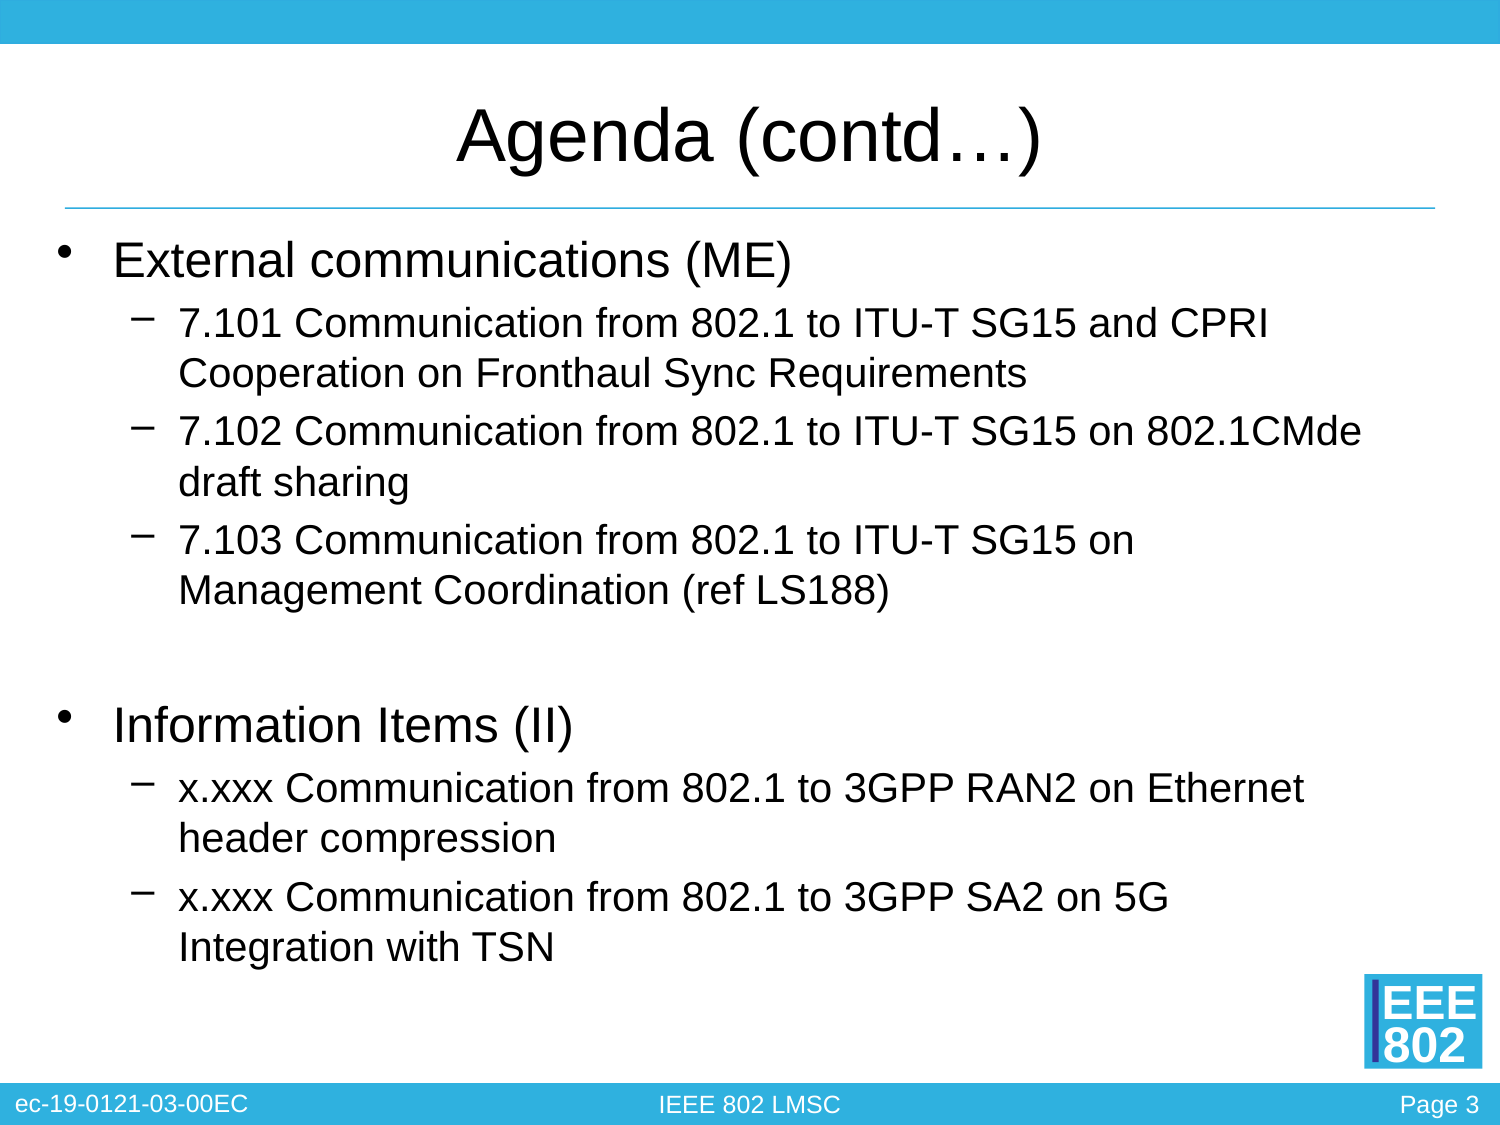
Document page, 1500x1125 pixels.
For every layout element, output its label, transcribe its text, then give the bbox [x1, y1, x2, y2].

list External communications (ME) 7.101 Communication from 802.1 to ITU-T SG15 and CPRI Cooperation on Fronthaul Sync Requirements 7.102 Communication from 802.1 to ITU-T SG15 on 802.1CMde draft sharing 7.103 Communication from 802.1 to ITU-T SG15 on Management Coordination (ref LS188) Information Items (II) x.xxx Communication from 802.1 to 3GPP RAN2 on Ethernet header compression x.xxx Communication from 802.1 to 3GPP SA2 on 5G Integration with TSN [41, 220, 1392, 963]
title Agenda (contd…) [75, 66, 1425, 197]
